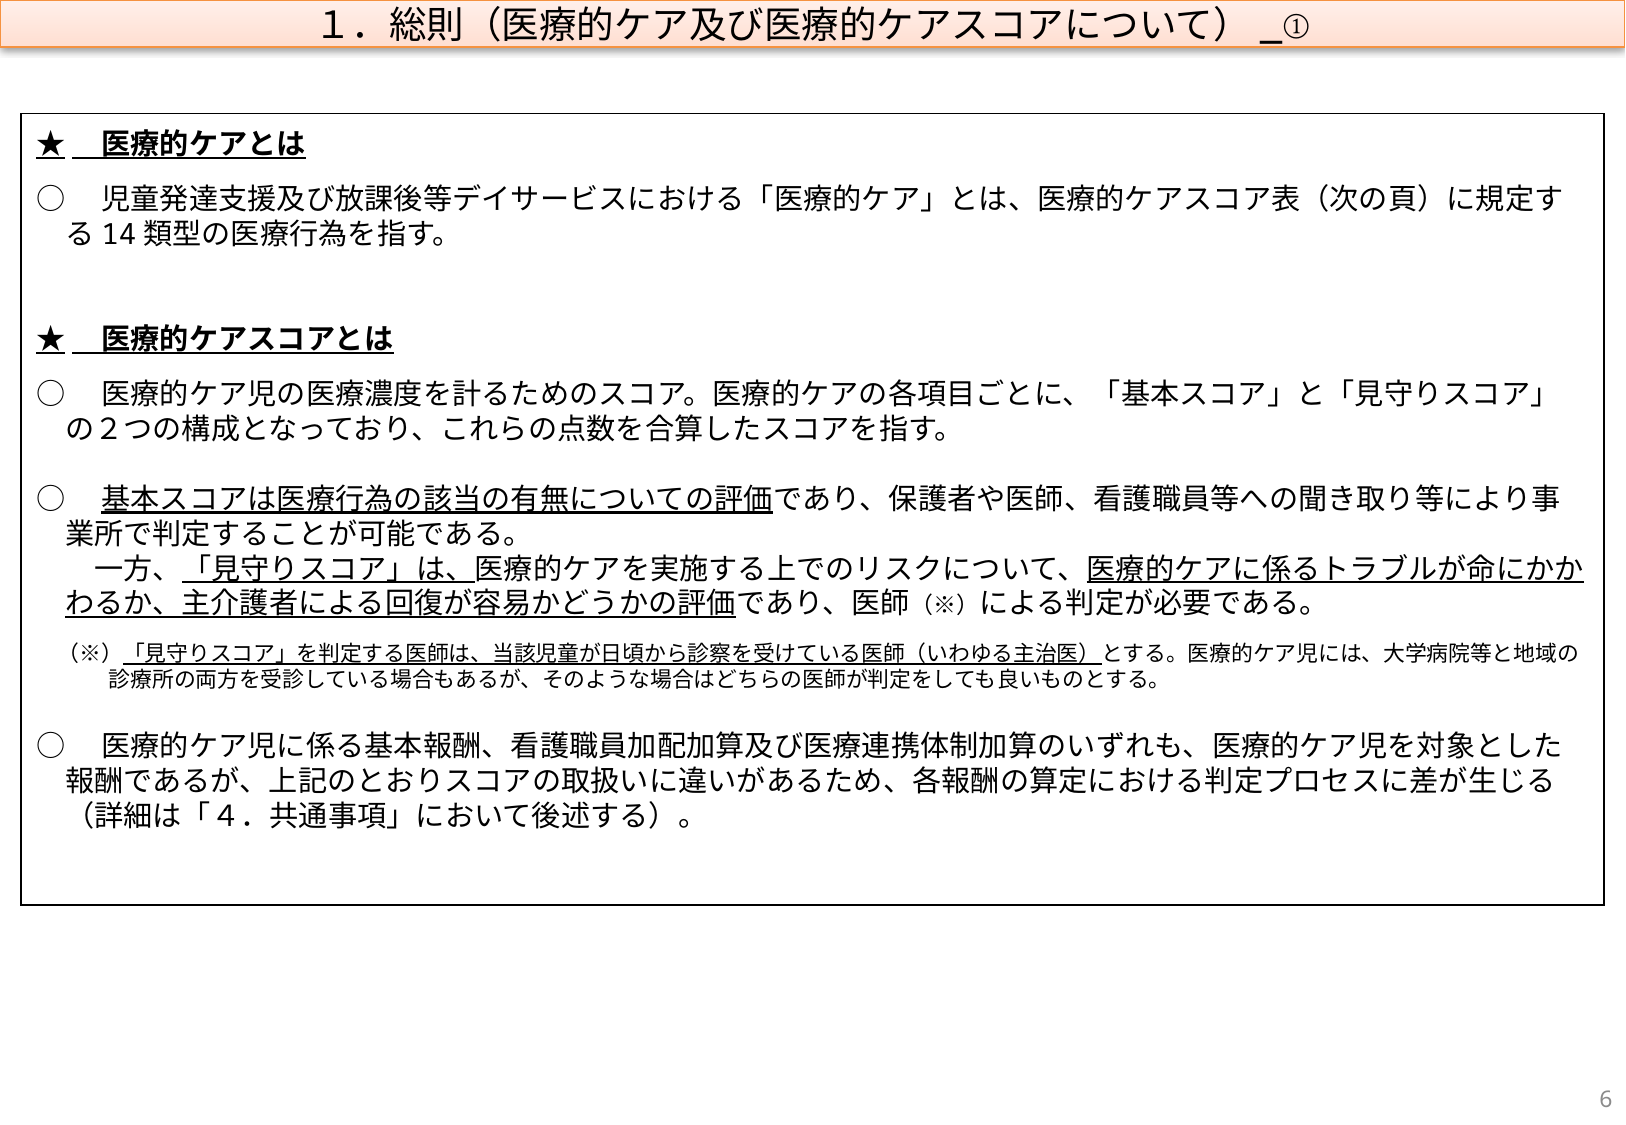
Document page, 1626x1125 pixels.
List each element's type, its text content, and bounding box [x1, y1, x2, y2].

text_box １．総則（医療的ケア及び医療的ケアスコアについて）_① [0, 0, 1625, 48]
text_box ★ 医療的ケアとは ○ 児童発達支援及び放課後等デイサービスにおける「医療的ケア」とは、医療的ケアスコア表（次の頁）に規定する14類型の医療行為を指す。 ★ 医療的ケアスコアとは ○ 医療的ケア児の医療濃度を計るためのスコア。医療的ケアの各項目ごとに、「基本スコア」と「見守りスコア」の２つの構成となっており、これらの点数を合算したスコアを指す。 ○ 基本スコアは医療行為の該当の有無についての評価であり、保護者や医師、看護職員等への聞き取り等により事業所で判定することが可能である。 一方、「見守りスコア」は、医療的ケアを実施する上でのリスクについて、医療的ケアに係るトラブルが命にかかわるか、主介護者による回復が容易かどうかの評価であり、医師（※）による判定が必要である。 （※）「見守りスコア」を判定する医師は、当該児童が日頃から診察を受けている医師（いわゆる主治医）とする。医療的ケア児には、大学病院等と地域の診療所の両方を受診している場合もあるが、そのような場合はどちらの医師が判定をしても良いものとする。 ○ 医療的ケア児に係る基本報酬、看護職員加配加算及び医療連携体制加算のいずれも、医療的ケア児を対象とした報酬であるが、上記のとおりスコアの取扱いに違いがあるため、各報酬の算定における判定プロセスに差が生じる（詳細は「４．共通事項」において後述する）。 [21, 113, 1604, 905]
slide_number 5 [1248, 1070, 1625, 1125]
